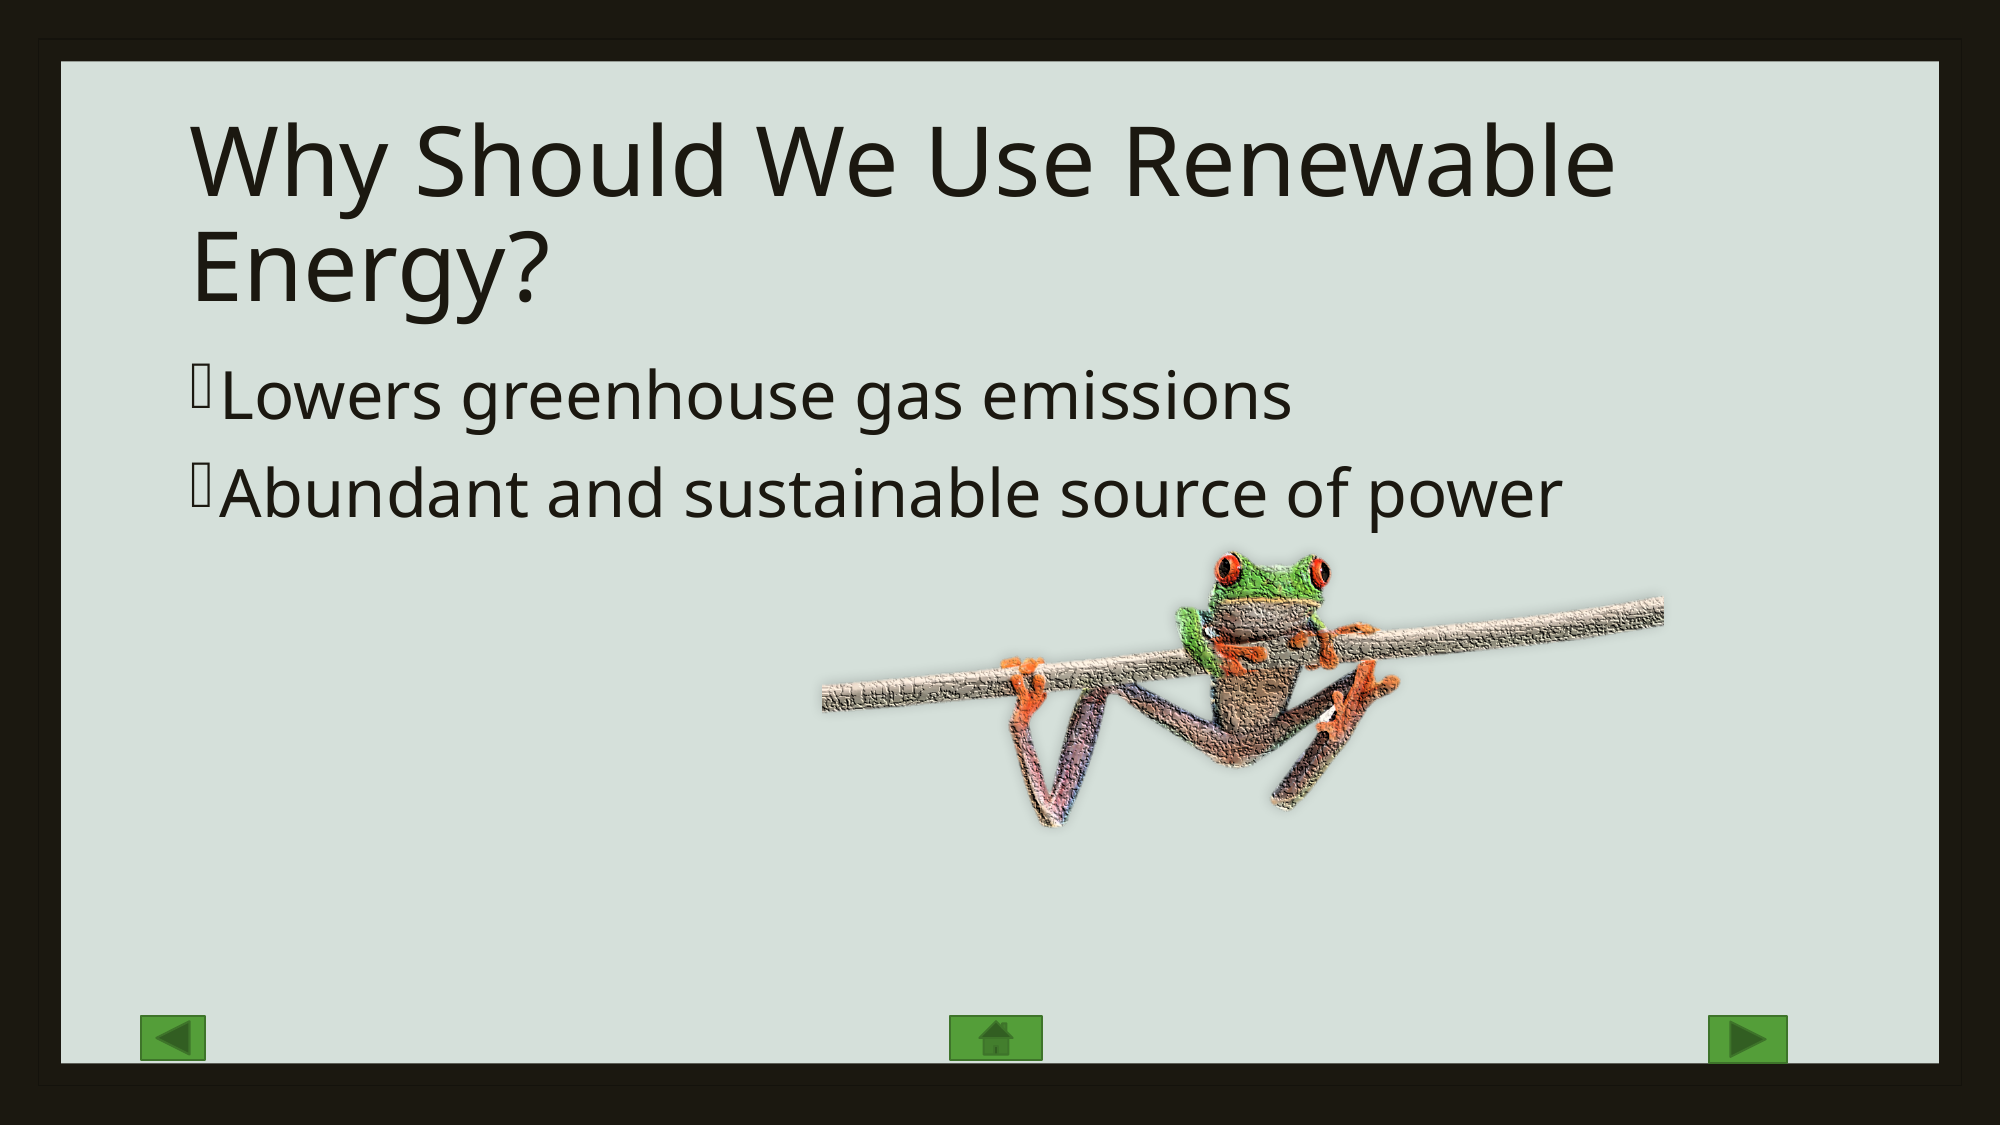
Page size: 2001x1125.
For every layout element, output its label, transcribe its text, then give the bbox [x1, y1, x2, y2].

text_box [1708, 1015, 1788, 1064]
title Why Should We Use Renewable Energy? [174, 105, 1825, 331]
text_box [140, 1015, 206, 1061]
picture [822, 392, 1664, 954]
text_box [949, 1015, 1043, 1061]
list Lowers greenhouse gas emissions Abundant and sustainable source of power [174, 345, 1825, 990]
